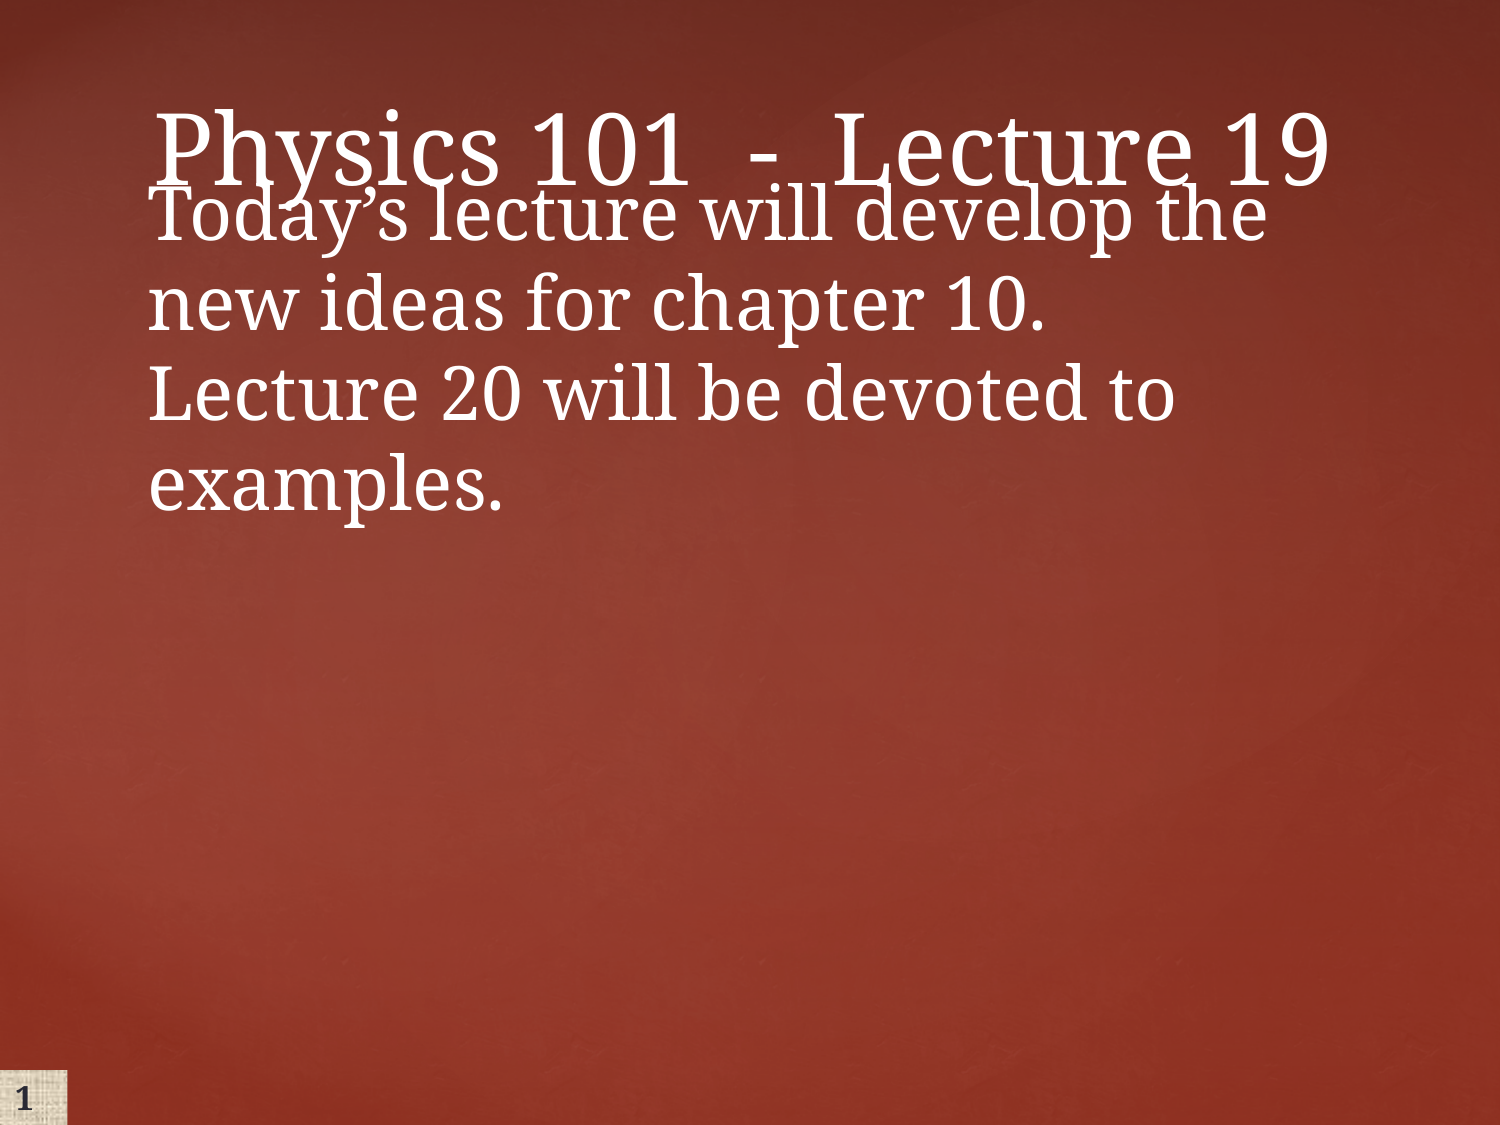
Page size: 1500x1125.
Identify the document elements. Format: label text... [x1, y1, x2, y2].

title Physics 101 - Lecture 19 [125, 75, 1363, 213]
text_box 1 [0, 1070, 68, 1125]
text_box Today’s lecture will develop the new ideas for chapter 10. Lecture 20 will be devoted to examples. [131, 262, 1370, 534]
